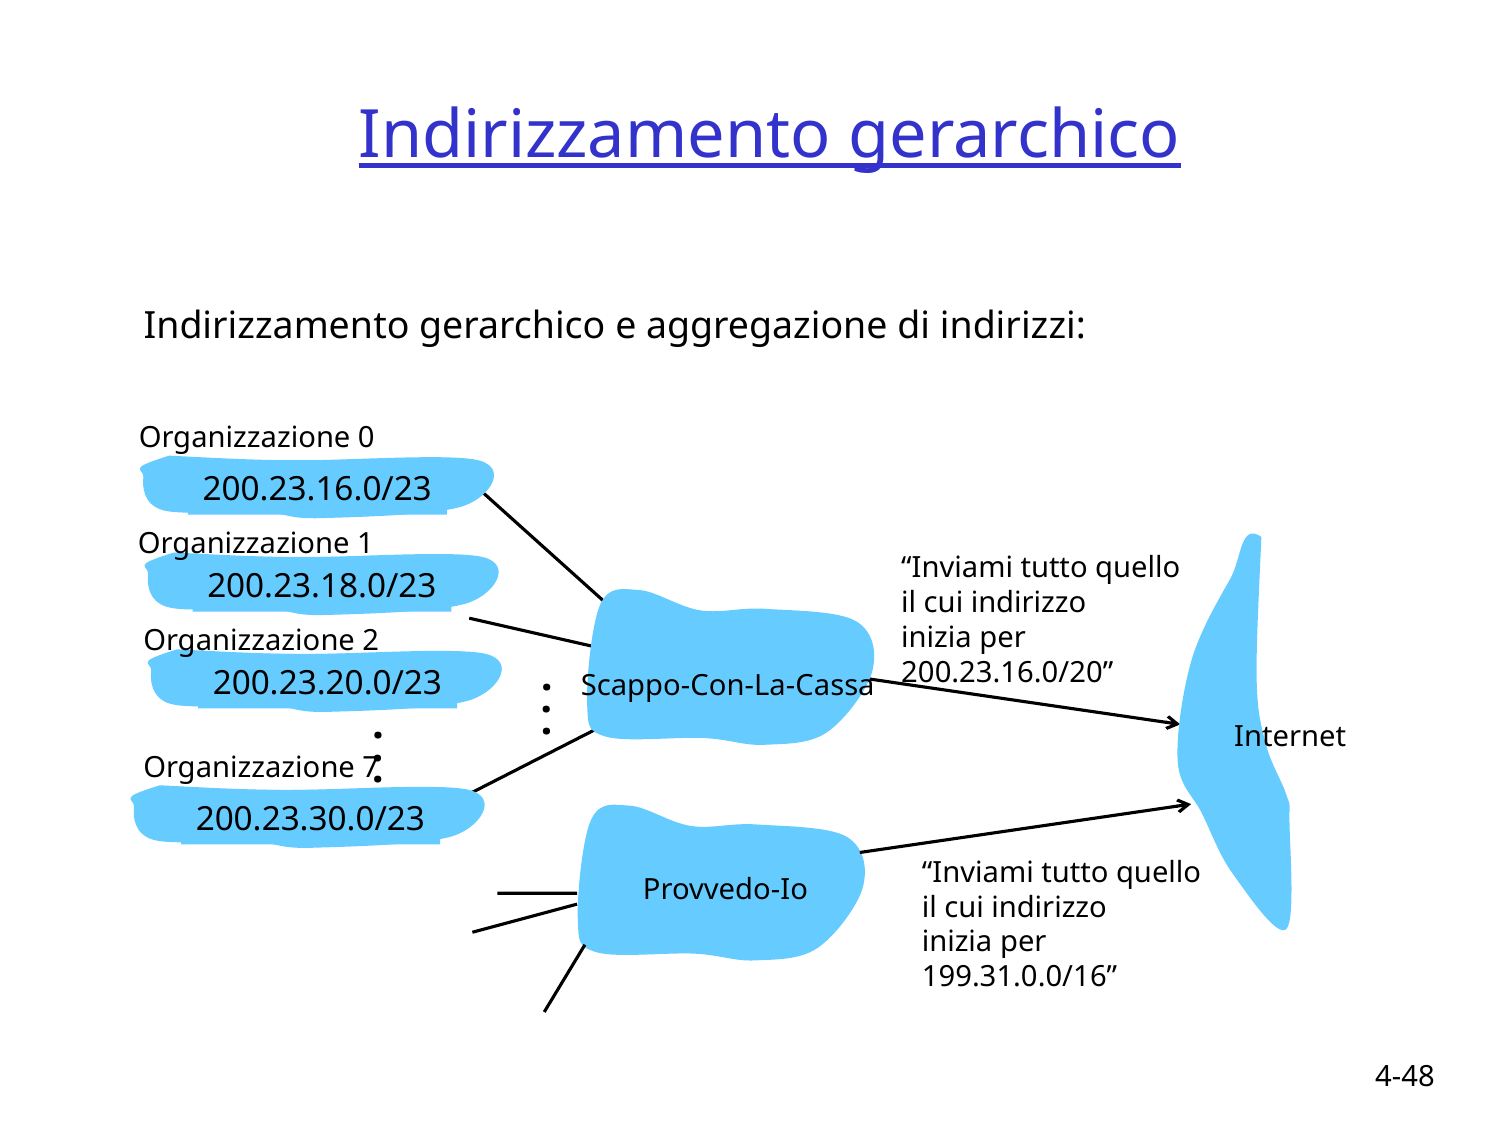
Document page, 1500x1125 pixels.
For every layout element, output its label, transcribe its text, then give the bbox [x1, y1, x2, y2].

title Indirizzamento gerarchico [87, 37, 1453, 226]
text_box Organizzazione 7 [128, 740, 348, 780]
text_box “Inviami tutto quello il cui indirizzo inizia per 200.23.16.0/20” [886, 540, 1196, 696]
text_box Organizzazione 1 [123, 528, 389, 554]
text_box [587, 709, 851, 745]
text_box [589, 589, 875, 658]
text_box Internet [1219, 709, 1362, 760]
text_box Indirizzamento gerarchico e aggregazione di indirizzi: [128, 293, 1102, 353]
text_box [353, 689, 403, 799]
text_box [985, 696, 1179, 730]
text_box Scappo-Con-La-Cassa [577, 658, 890, 709]
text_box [128, 549, 513, 617]
text_box [1177, 533, 1292, 931]
text_box “Inviami tutto quello il cui indirizzo inizia per 199.31.0.0/16” [907, 845, 1224, 1001]
text_box Organizzazione 2 [128, 625, 395, 647]
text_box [114, 782, 499, 850]
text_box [522, 641, 572, 751]
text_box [124, 452, 509, 520]
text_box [131, 646, 517, 714]
text_box [577, 804, 865, 961]
slide_number 4-48 [1338, 1049, 1451, 1125]
text_box Provvedo-Io [628, 862, 823, 913]
text_box Organizzazione 0 [123, 411, 390, 452]
text_box [910, 799, 1192, 845]
